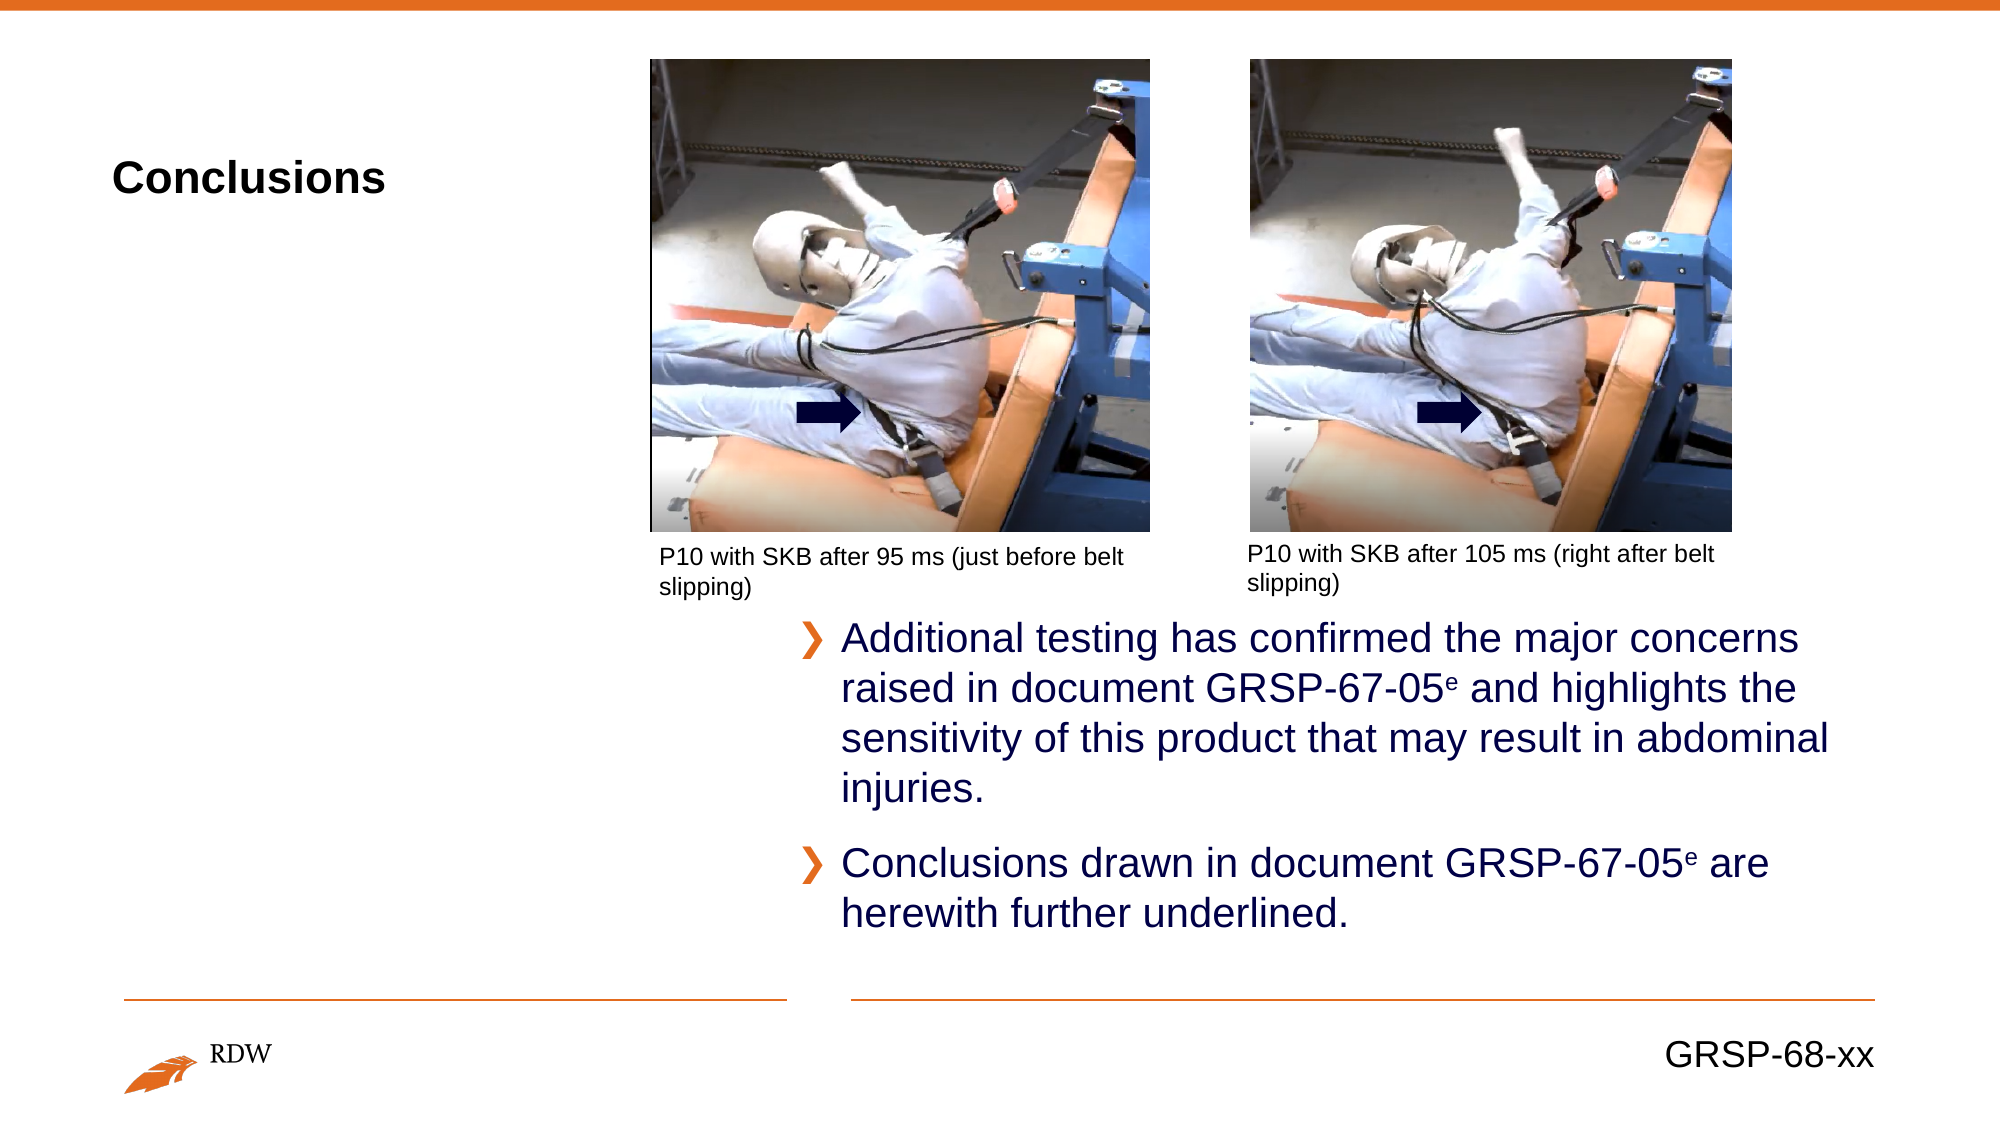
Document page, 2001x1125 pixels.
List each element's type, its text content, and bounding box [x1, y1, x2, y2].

picture [124, 1044, 272, 1094]
text_box GRSP-68-xx [1649, 1022, 1890, 1083]
text_box P10 with SKB after 105 ms (right after belt slipping) [1232, 529, 1732, 605]
picture [1250, 59, 1732, 532]
picture [650, 59, 1150, 532]
list Additional testing has confirmed the major concerns raised in document GRSP-67-05e and highlights the sensitivity of this product that may result in abdominal injuries. Conclusions drawn in document GRSP-67-05e are herewith further underlined. [796, 611, 1860, 978]
title Conclusions [111, 154, 650, 259]
text_box P10 with SKB after 95 ms (just before belt slipping) [644, 533, 1150, 608]
